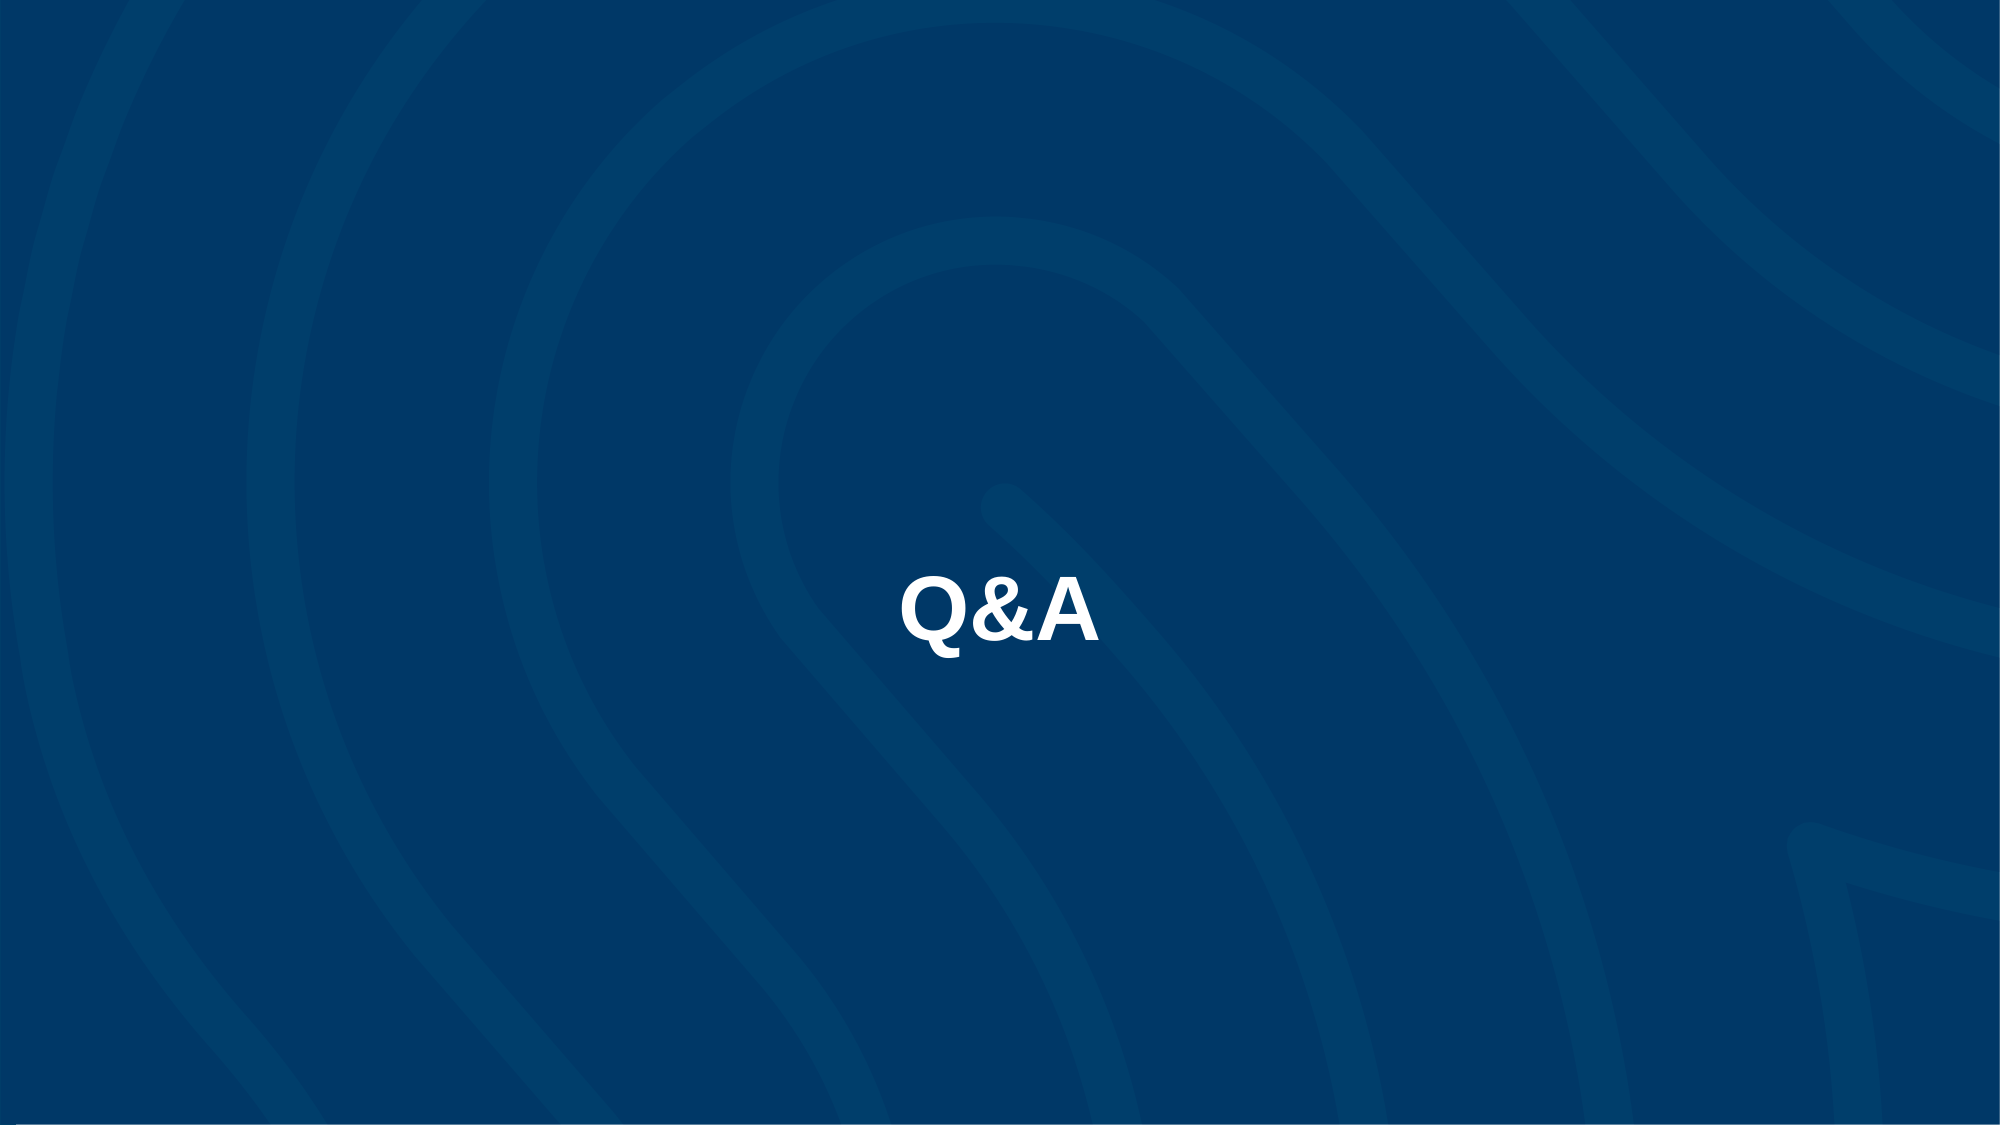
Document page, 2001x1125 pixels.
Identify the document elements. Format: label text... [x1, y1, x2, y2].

title Q&A [93, 280, 1907, 667]
picture [0, 0, 2000, 1125]
